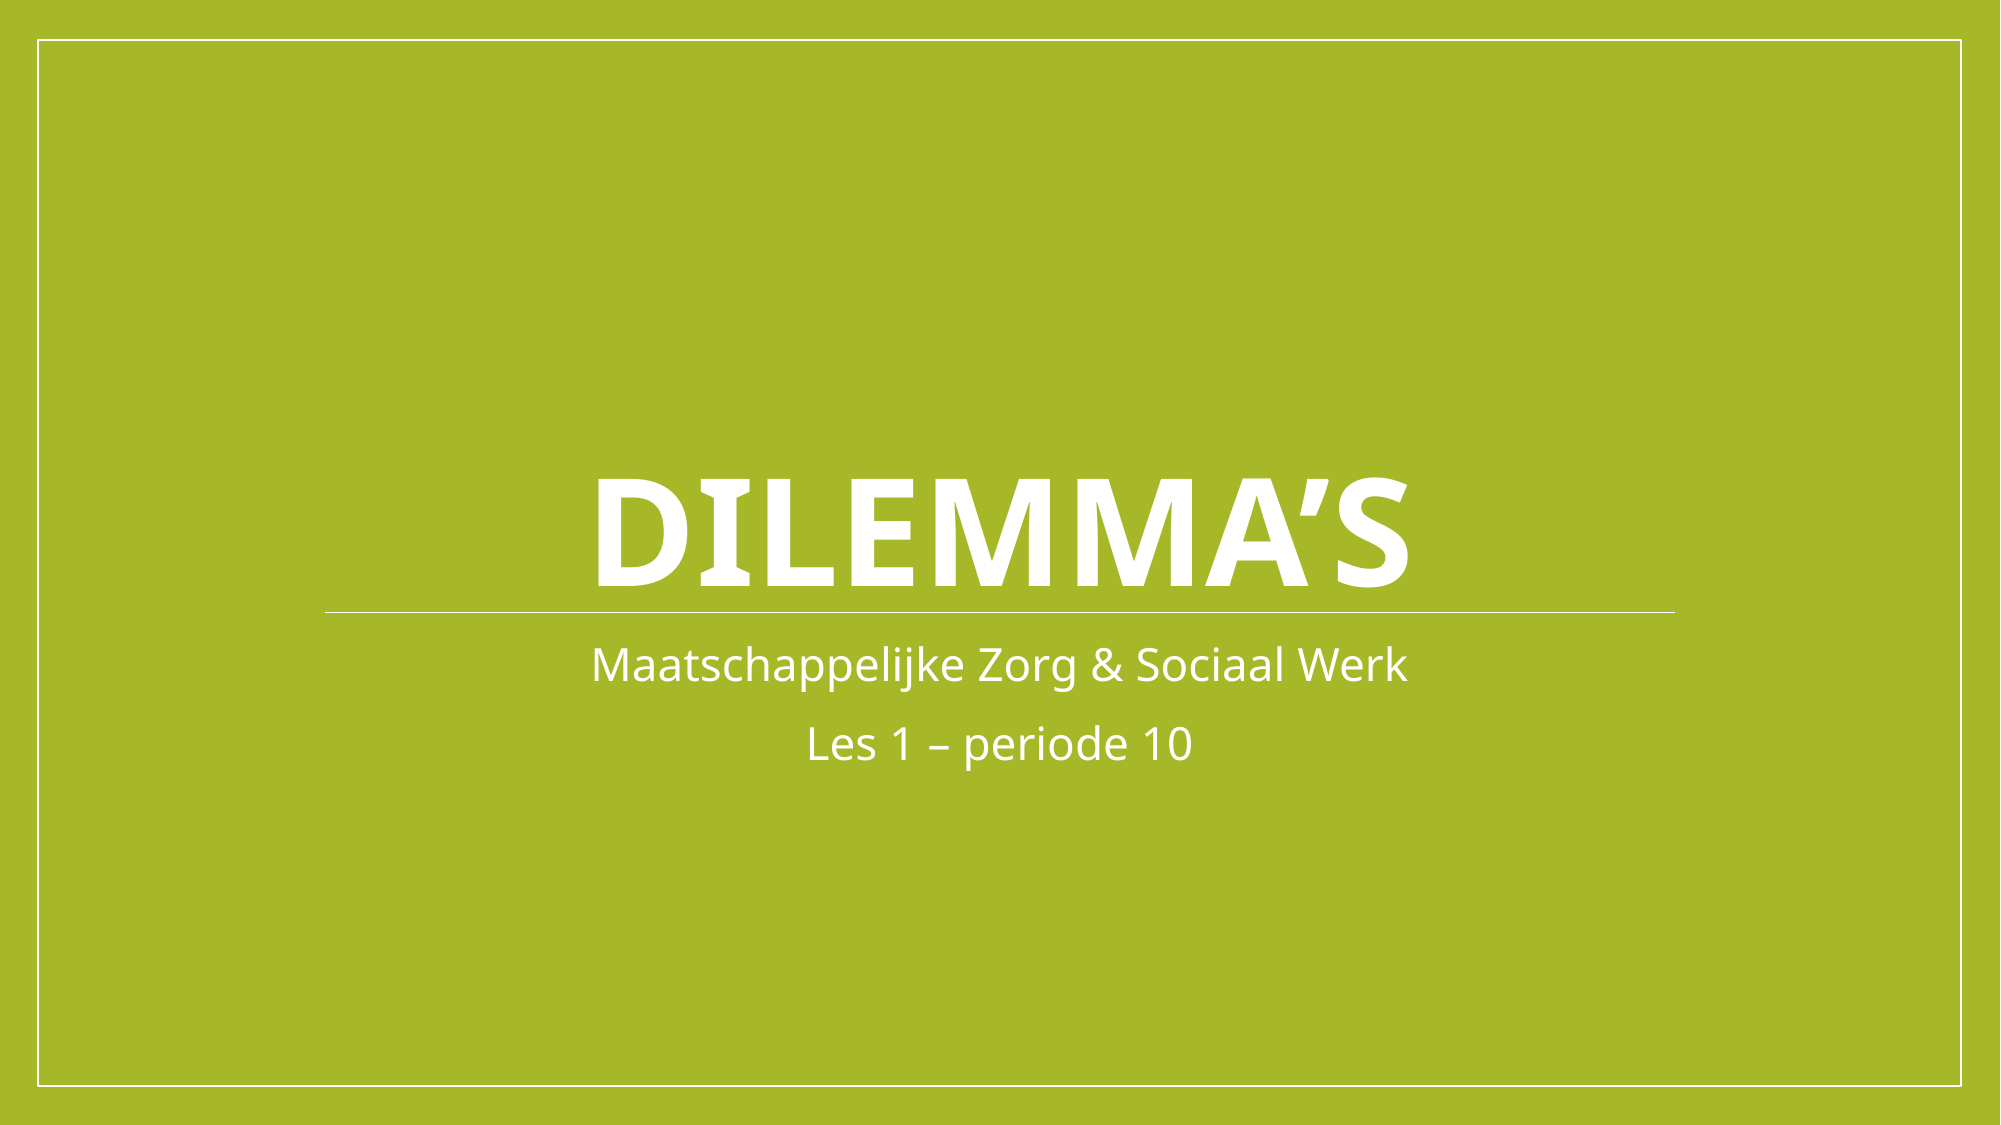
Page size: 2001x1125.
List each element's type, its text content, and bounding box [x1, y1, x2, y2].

title Dilemma’s [182, 144, 1818, 625]
subtitle Maatschappelijke Zorg & Sociaal Werk Les 1 – periode 10 [280, 634, 1719, 863]
